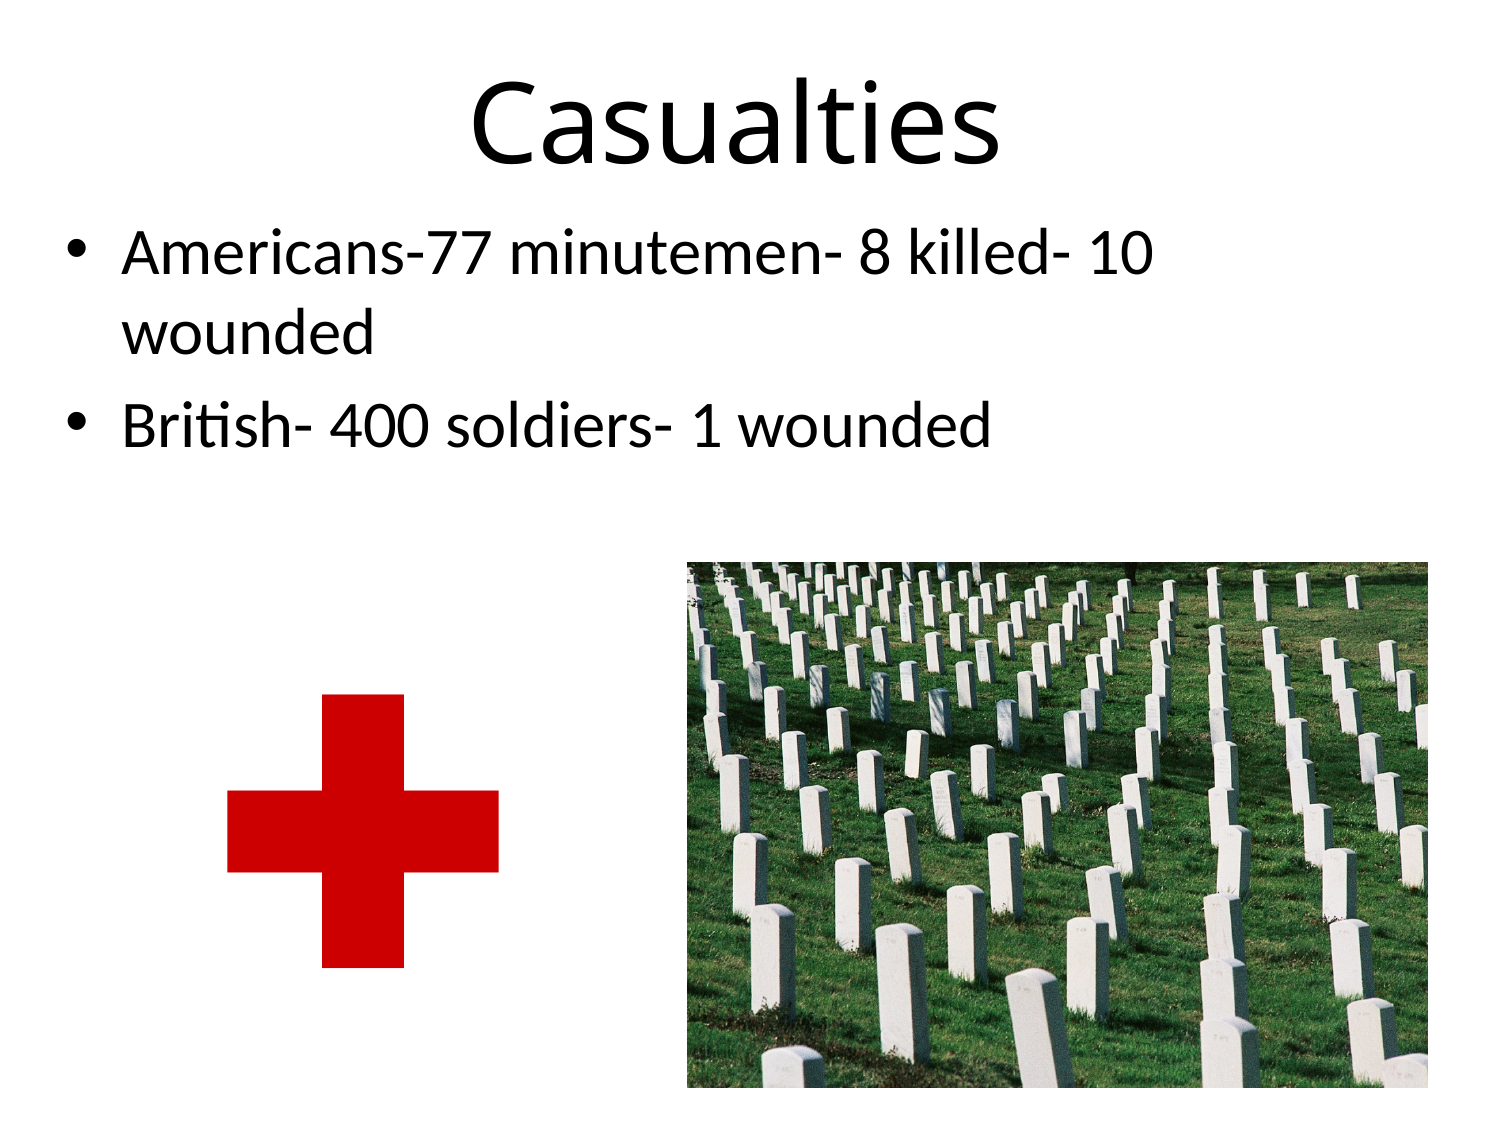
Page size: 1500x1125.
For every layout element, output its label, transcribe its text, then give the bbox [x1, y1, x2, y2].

title Casualties [75, 24, 1425, 200]
list Americans-77 minutemen- 8 killed- 10 wounded British- 400 soldiers- 1 wounded [50, 200, 1425, 610]
picture [37, 562, 1428, 1088]
